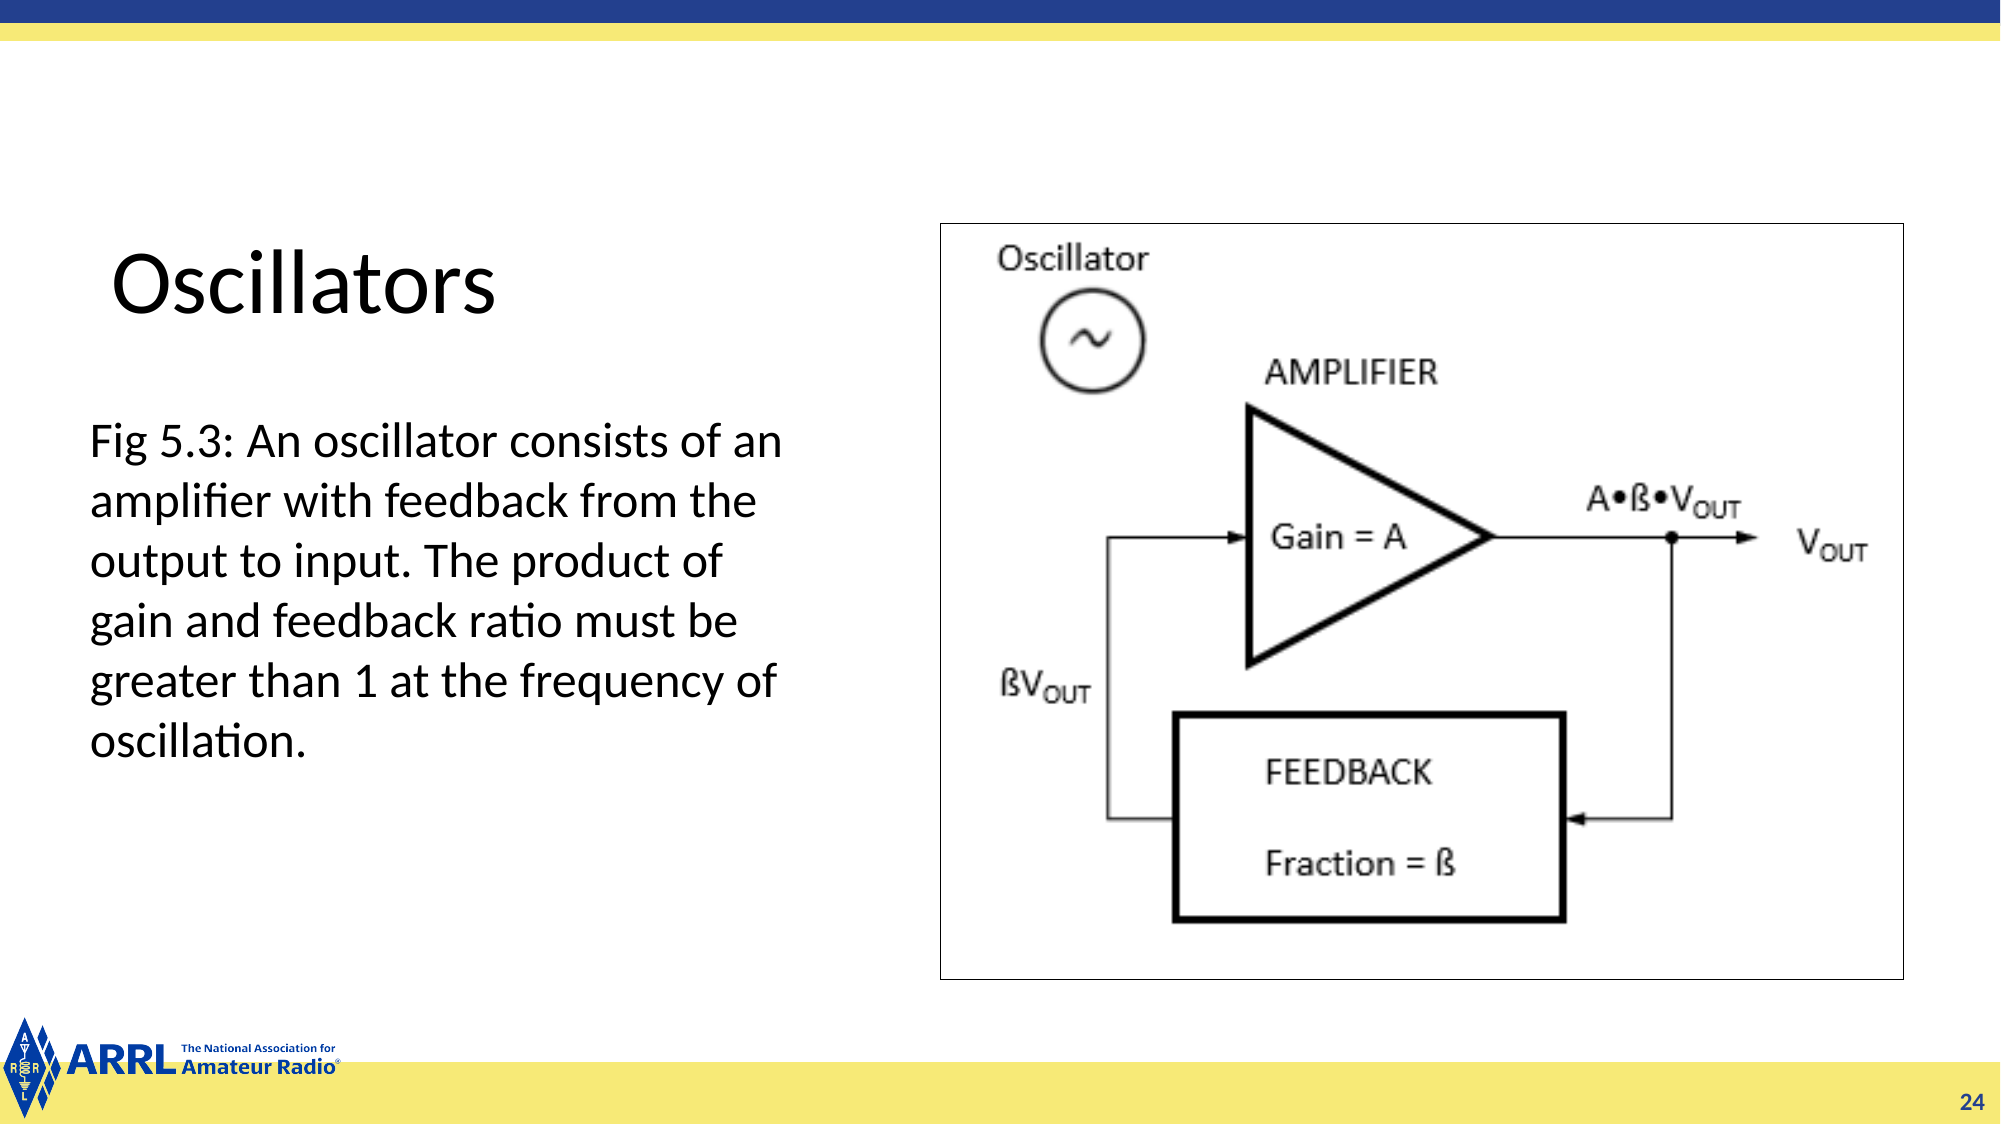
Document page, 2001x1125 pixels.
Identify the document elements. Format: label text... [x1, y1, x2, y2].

text_box Fig 5.3: An oscillator consists of an amplifier with feedback from the output to input. The product of gain and feedback ratio must be greater than 1 at the frequency of oscillation. [74, 399, 825, 775]
picture [940, 223, 1904, 980]
title Oscillators [96, 212, 941, 356]
picture [1, 1015, 342, 1121]
